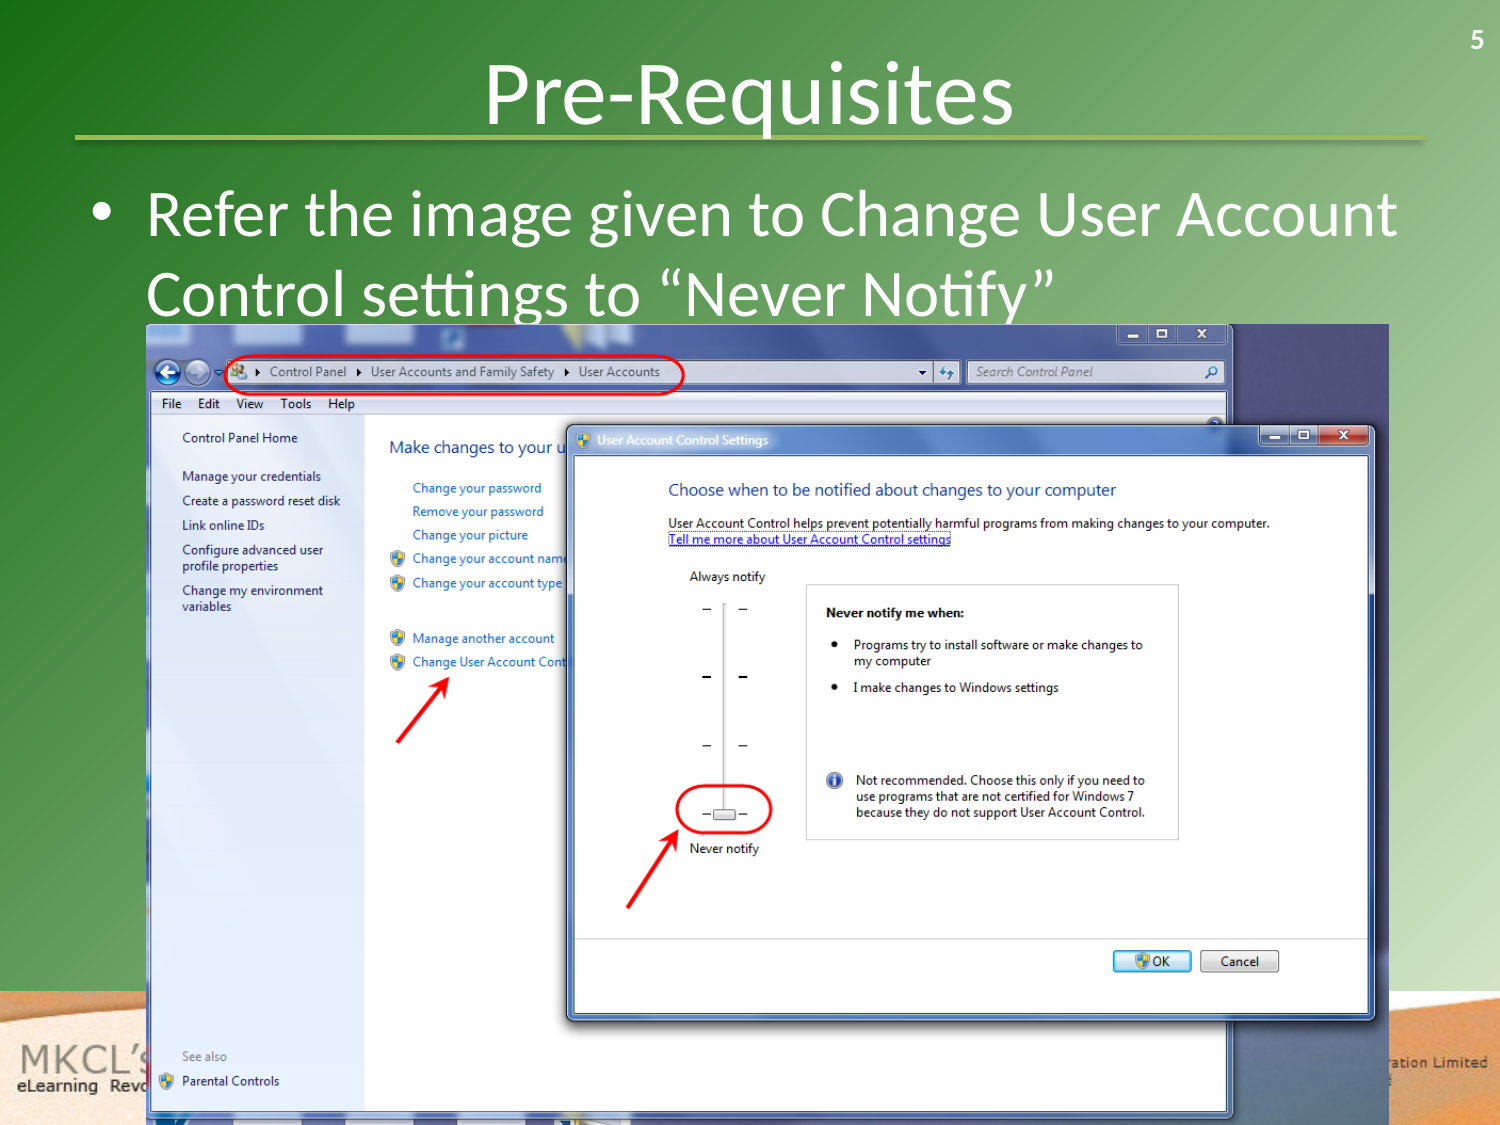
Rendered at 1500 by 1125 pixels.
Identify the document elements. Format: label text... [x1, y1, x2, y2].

list Refer the image given to Change User Account Control settings to “Never Notify” [75, 162, 1425, 988]
picture [0, 324, 1500, 1125]
title Pre-Requisites [75, 24, 1425, 150]
slide_number 5 [1425, 0, 1500, 75]
